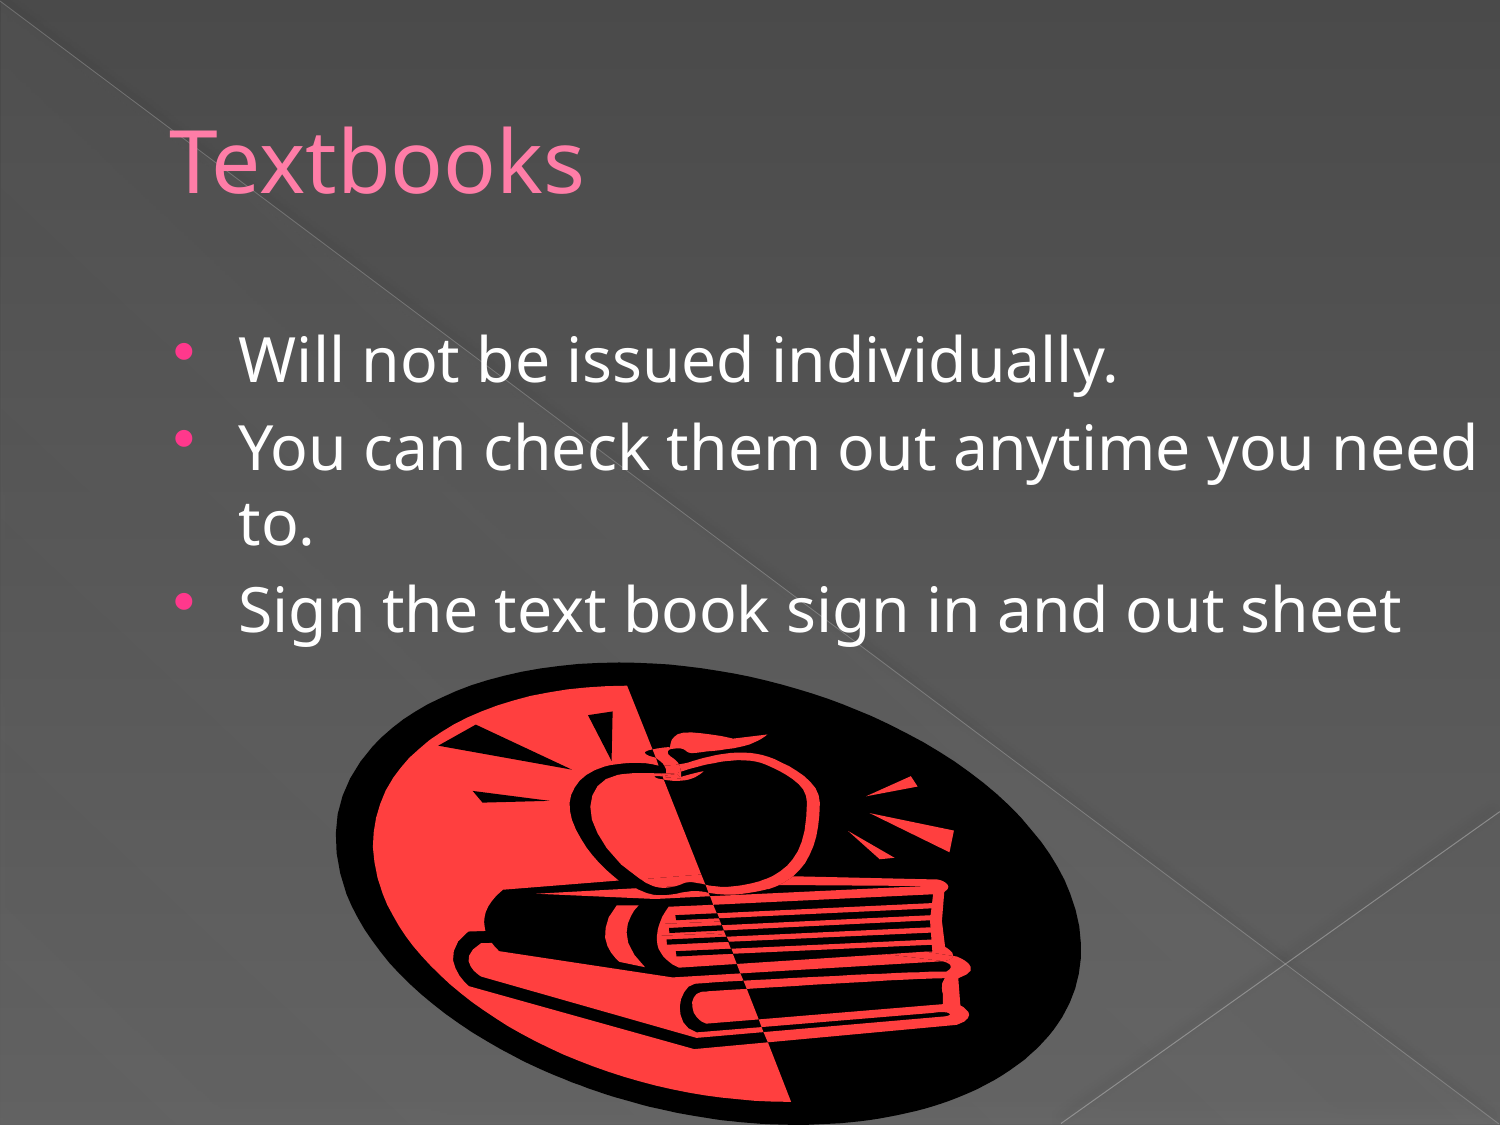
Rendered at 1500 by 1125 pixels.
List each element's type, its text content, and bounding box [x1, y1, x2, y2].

title Textbooks [75, 43, 1425, 274]
list Will not be issued individually. You can check them out anytime you need to. Sign the text book sign in and out sheet [149, 312, 1500, 1063]
picture [324, 662, 1088, 1125]
